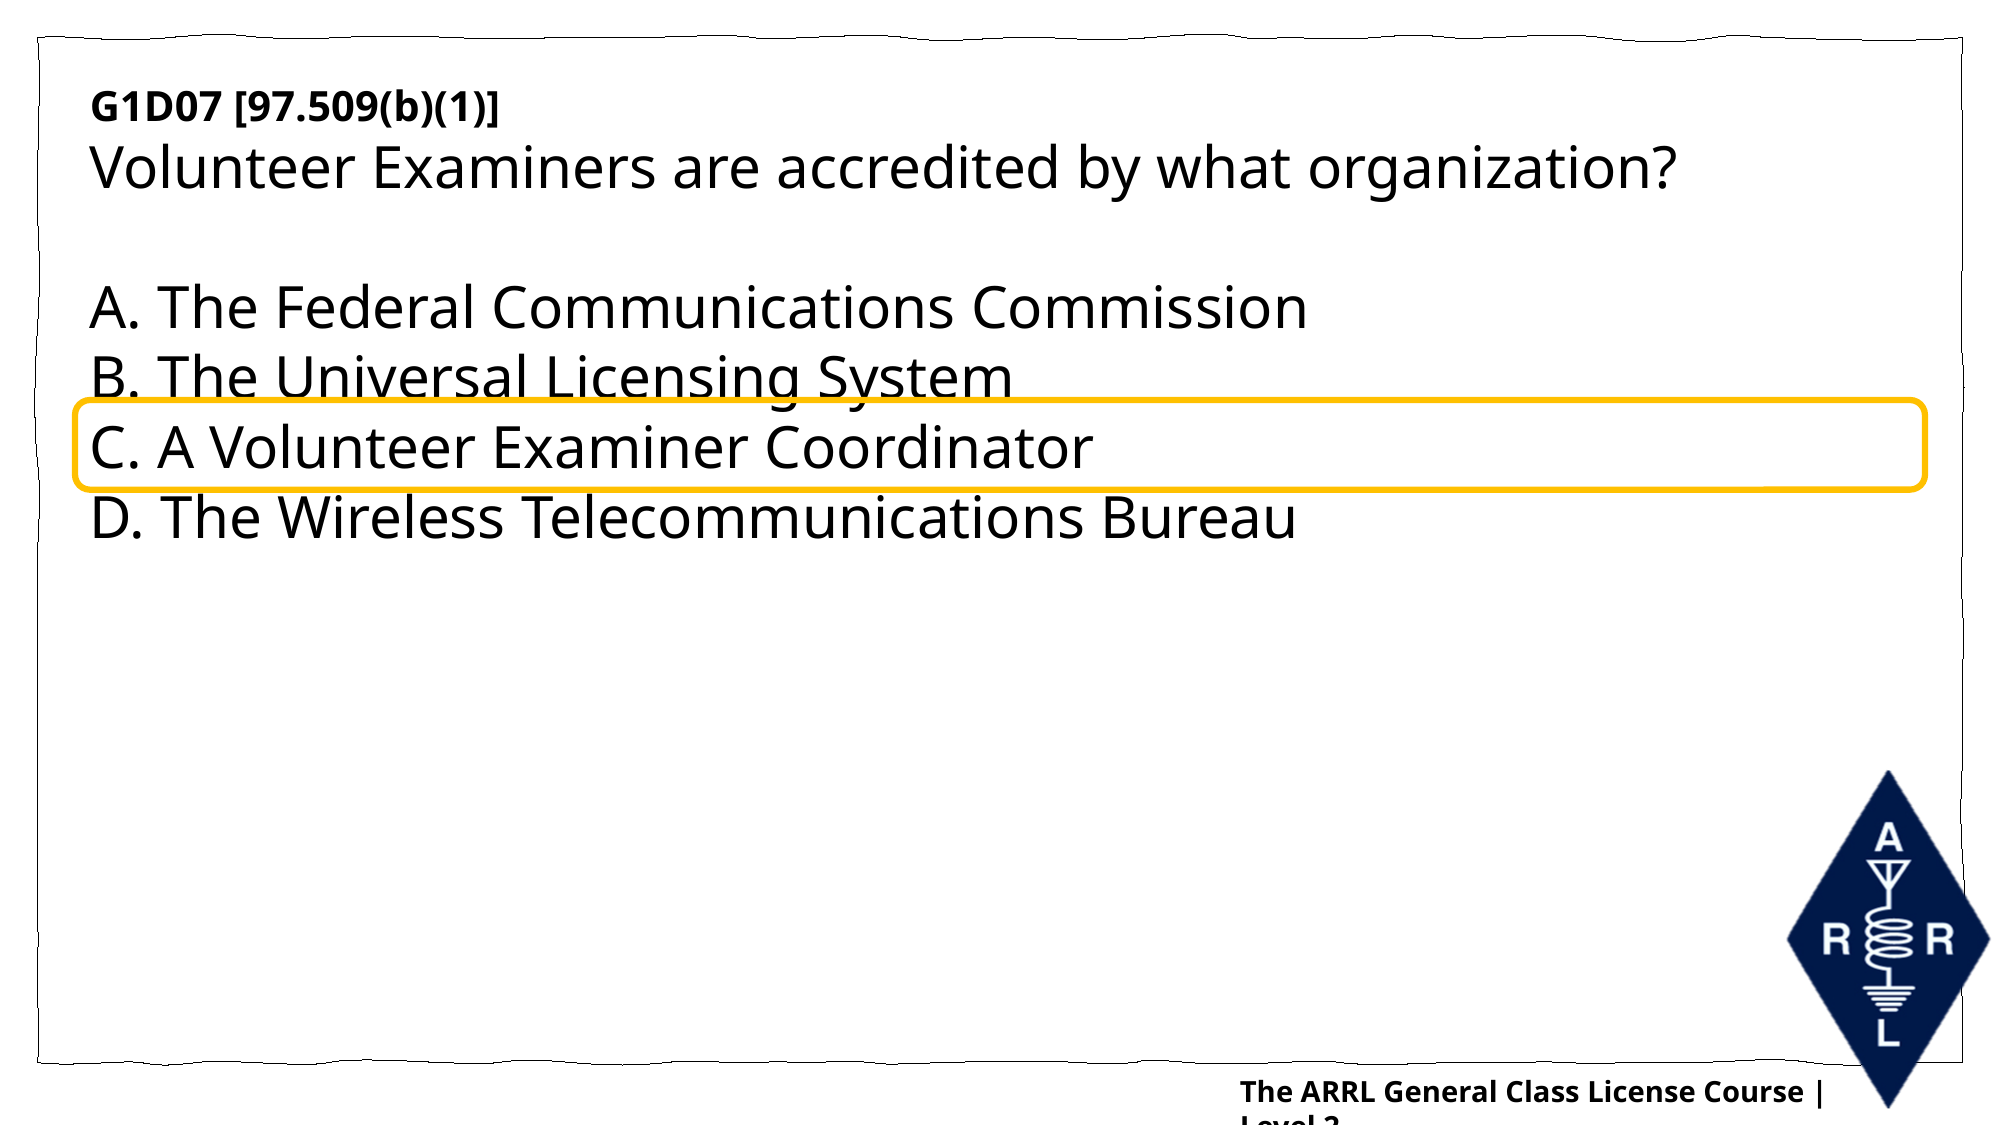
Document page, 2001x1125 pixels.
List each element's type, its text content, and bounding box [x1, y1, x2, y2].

picture [1773, 752, 1999, 1125]
text_box [73, 398, 1927, 491]
text_box G1D07 [97.509(b)(1)] Volunteer Examiners are accredited by what organization? A. The Federal Communications Commission B. The Universal Licensing System C. A Volunteer Examiner Coordinator D. The Wireless Telecommunications Bureau [75, 72, 1850, 407]
text_box G1D07 [97.509(b)(1)] Volunteer Examiners are accredited by what organization? A. The Federal Communications Commission B. The Universal Licensing System C. A Volunteer Examiner Coordinator D. The Wireless Telecommunications Bureau [75, 483, 1850, 558]
